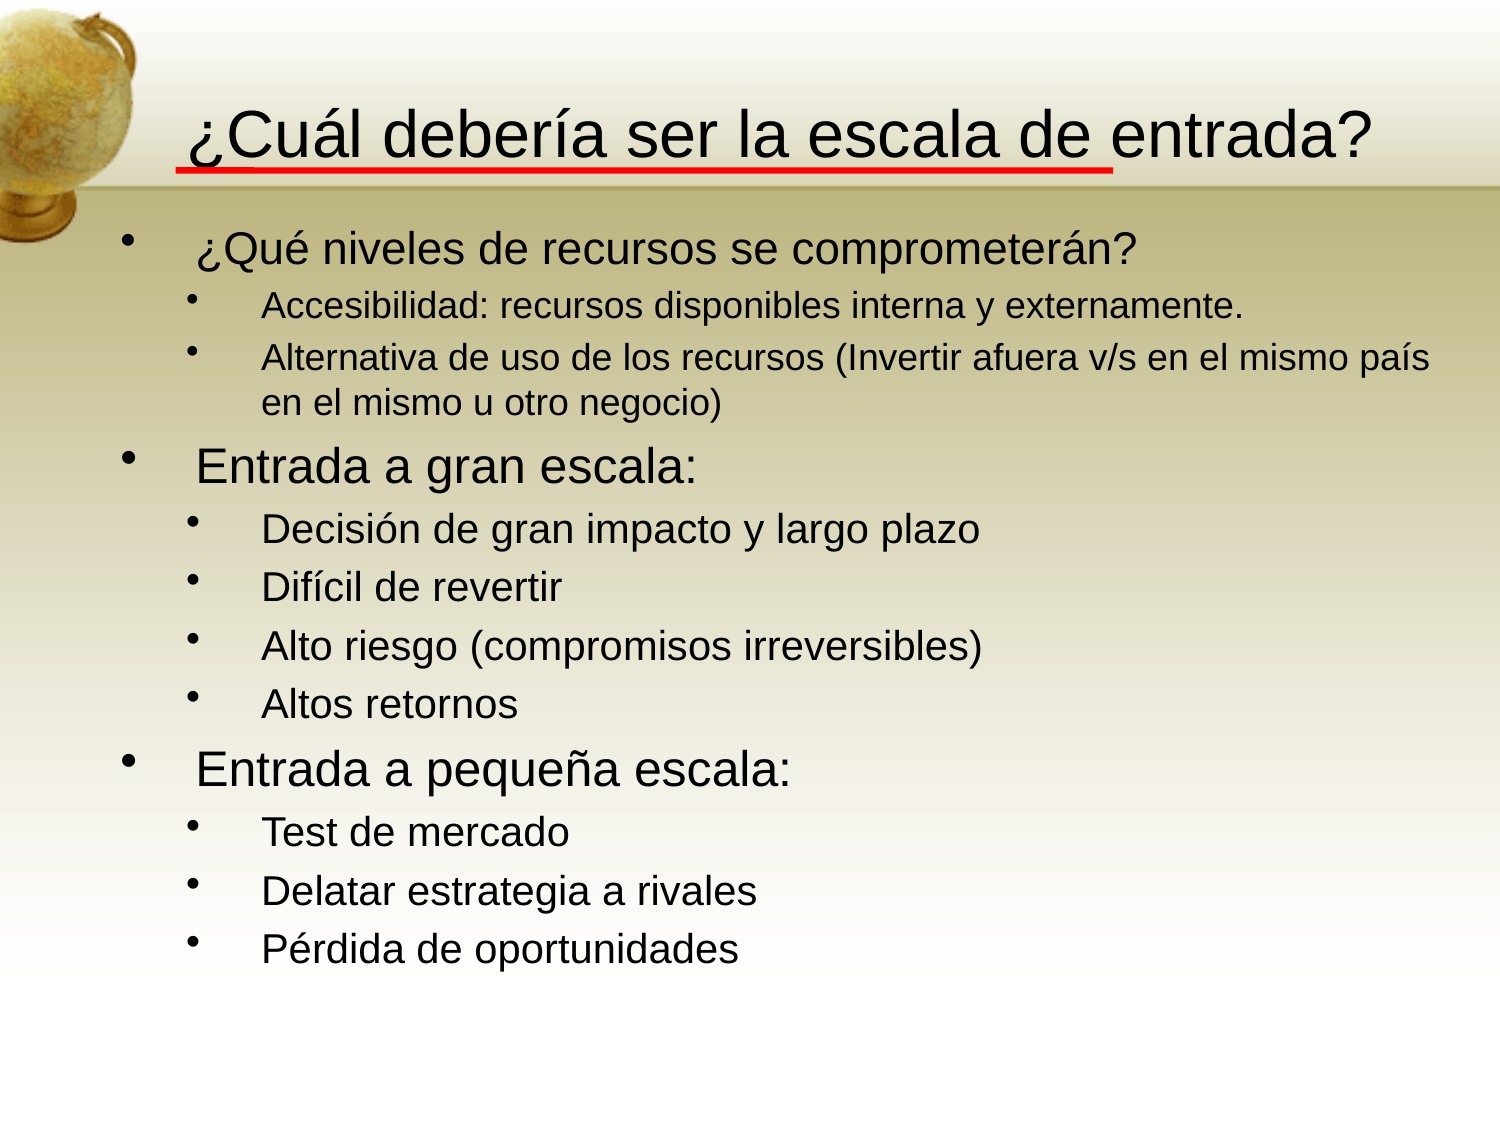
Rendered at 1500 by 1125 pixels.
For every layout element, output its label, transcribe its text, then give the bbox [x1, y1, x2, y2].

title ¿Cuál debería ser la escala de entrada? [170, 36, 1436, 179]
picture [0, 0, 1500, 1125]
list ¿Qué niveles de recursos se comprometerán? Accesibilidad: recursos disponibles interna y externamente. Alternativa de uso de los recursos (Invertir afuera v/s en el mismo país en el mismo u otro negocio) Entrada a gran escala: Decisión de gran impacto y largo plazo Difícil de revertir Alto riesgo (compromisos irreversibles) Altos retornos Entrada a pequeña escala: Test de mercado Delatar estrategia a rivales Pérdida de oportunidades [105, 210, 1454, 1067]
